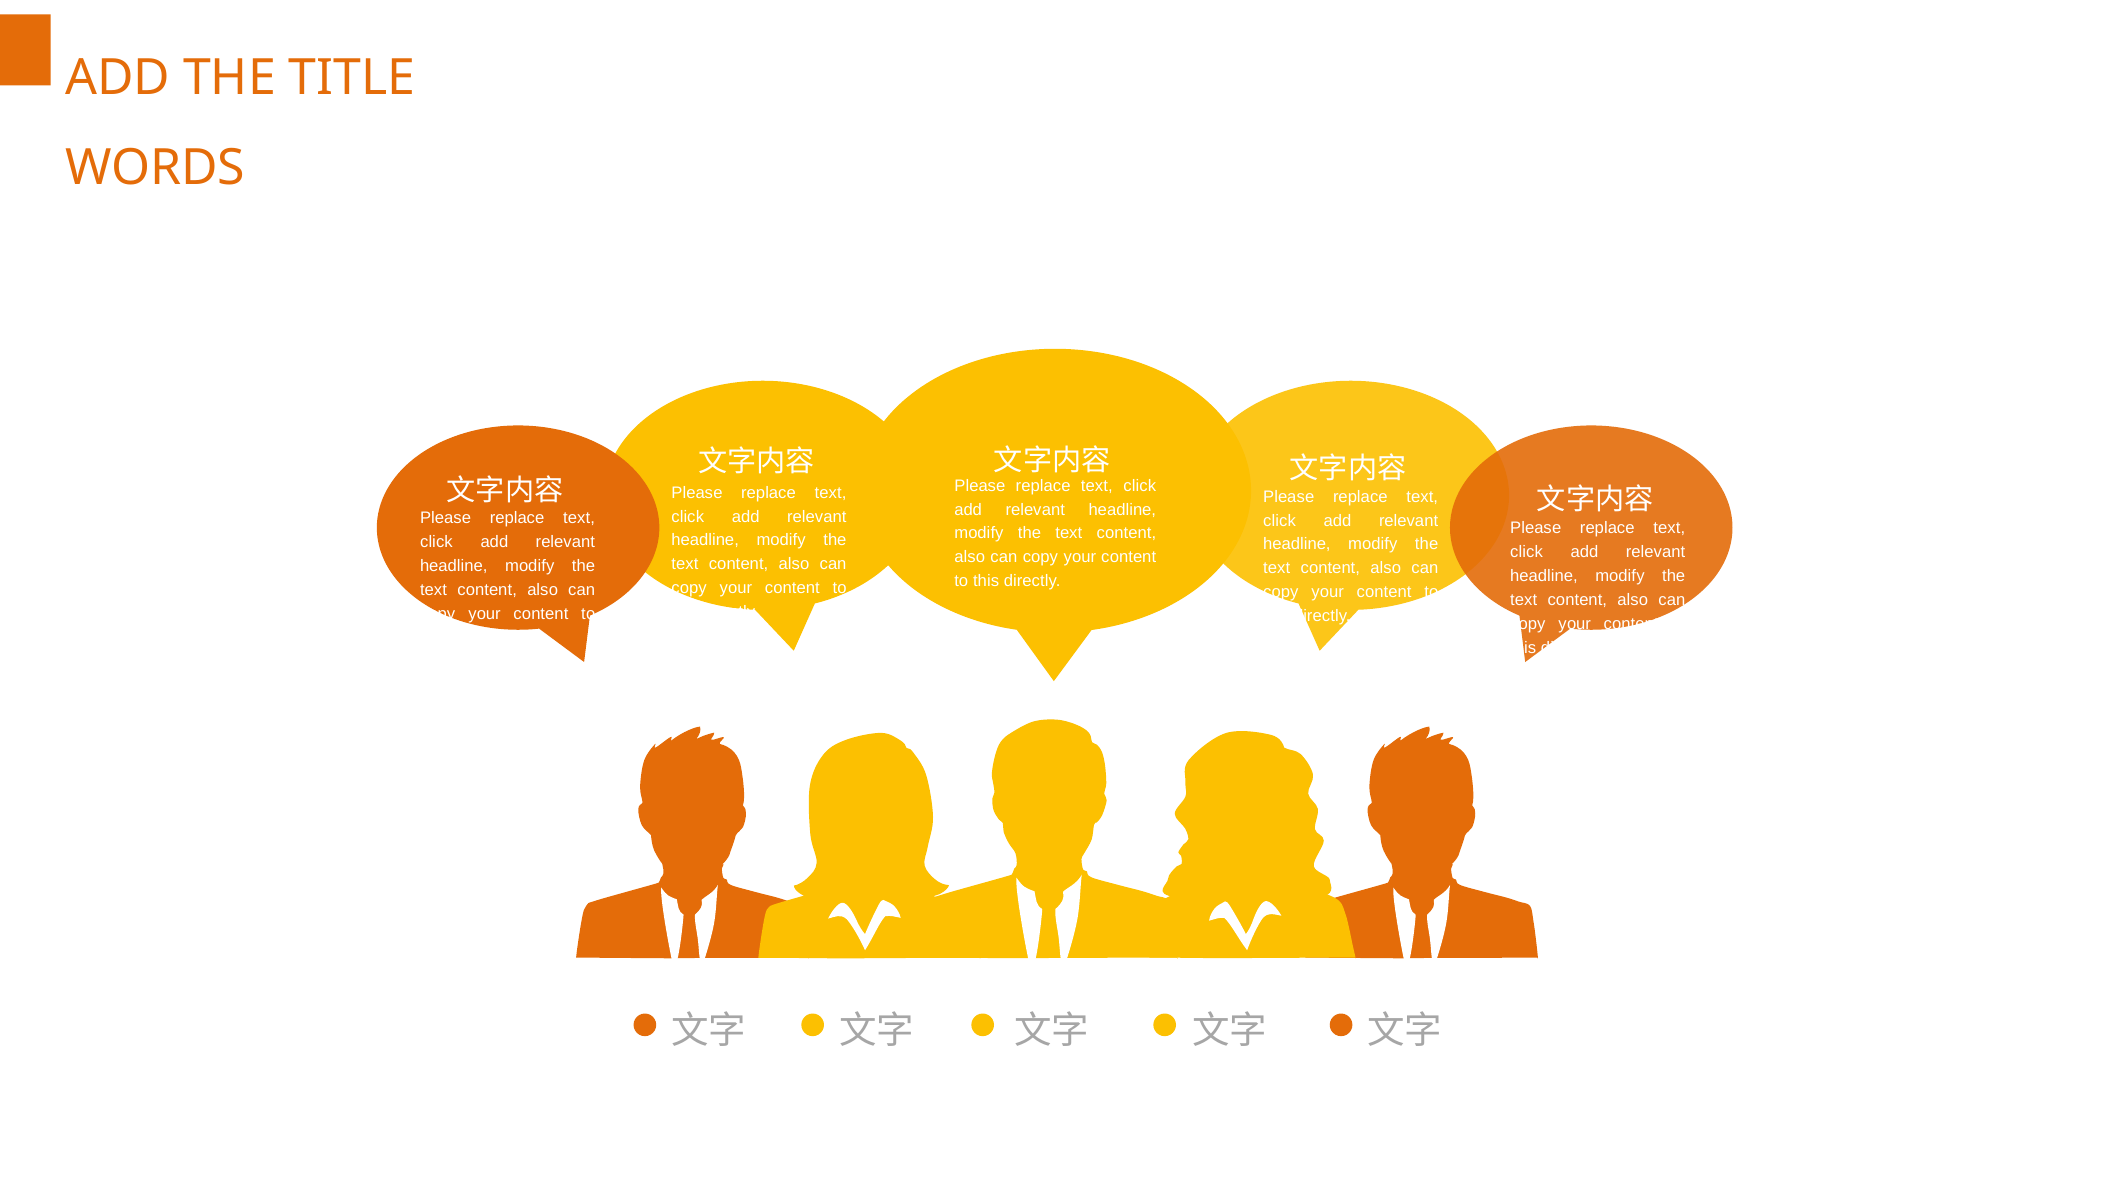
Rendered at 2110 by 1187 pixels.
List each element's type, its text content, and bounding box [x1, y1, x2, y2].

text_box [1191, 379, 1497, 592]
text_box [970, 1012, 996, 1038]
text_box [1448, 424, 1734, 613]
text_box [800, 1012, 826, 1038]
text_box [375, 424, 661, 614]
text_box [615, 379, 923, 594]
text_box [920, 719, 1178, 971]
text_box 文字 [1192, 997, 1268, 1052]
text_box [954, 433, 1157, 590]
text_box [884, 347, 1228, 683]
text_box [632, 1012, 658, 1038]
text_box ADD THE TITLE WORDS [50, 7, 583, 202]
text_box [1178, 731, 1356, 959]
text_box [1328, 1012, 1354, 1038]
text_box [758, 732, 920, 959]
text_box 文字 [1014, 997, 1090, 1052]
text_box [1263, 442, 1439, 625]
text_box [562, 647, 588, 664]
text_box 文字 [839, 997, 915, 1052]
text_box [1307, 625, 1346, 653]
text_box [419, 464, 596, 647]
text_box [576, 726, 809, 968]
text_box 文字 [1367, 997, 1443, 1052]
text_box 文字 [671, 997, 747, 1052]
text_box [1305, 726, 1539, 968]
text_box [764, 621, 809, 653]
text_box [1523, 657, 1534, 664]
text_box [671, 434, 847, 621]
text_box [1152, 1012, 1178, 1038]
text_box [1510, 472, 1686, 657]
